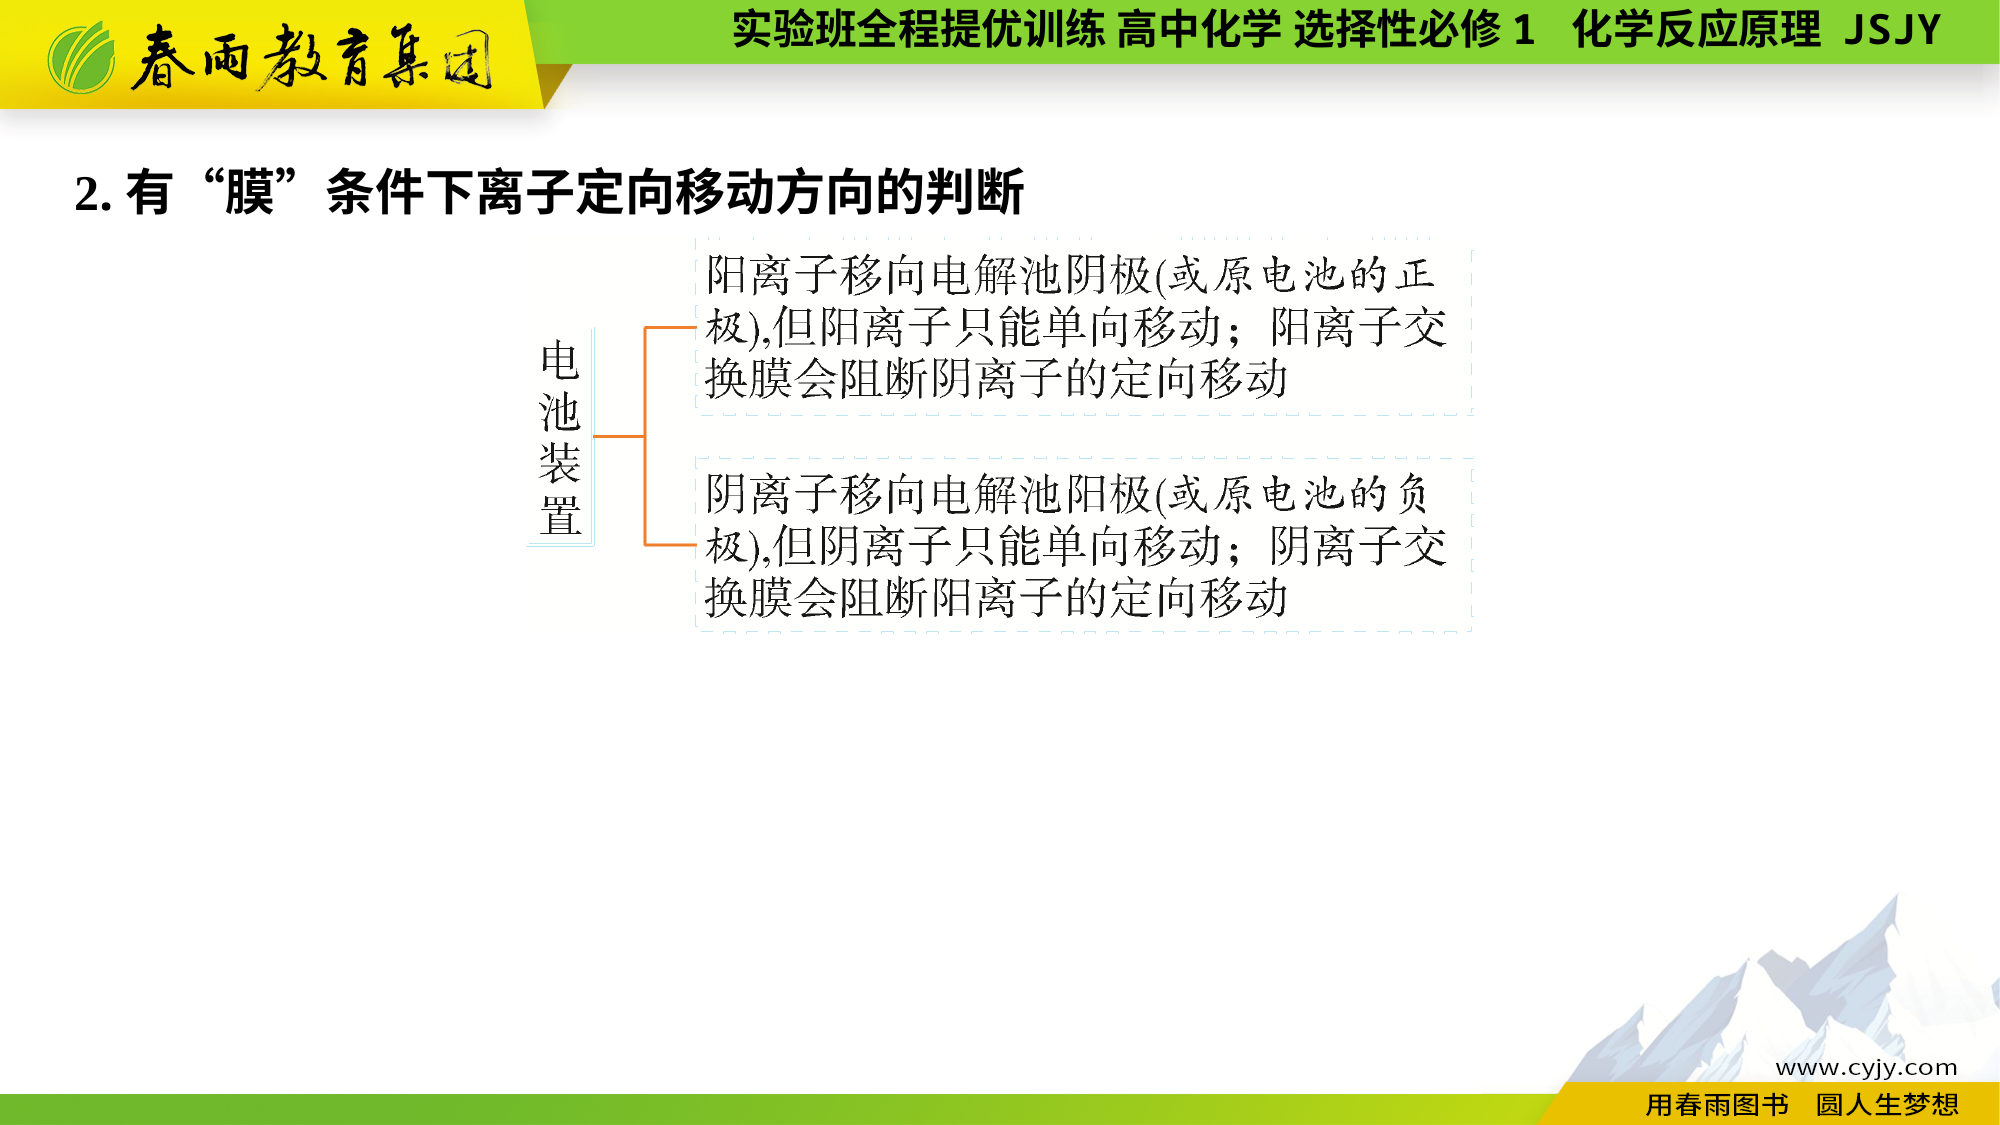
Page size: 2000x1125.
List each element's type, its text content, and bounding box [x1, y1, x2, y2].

list 2.有“膜”条件下离子定向移动方向的判断 [59, 122, 1944, 217]
picture [0, 0, 2000, 1125]
